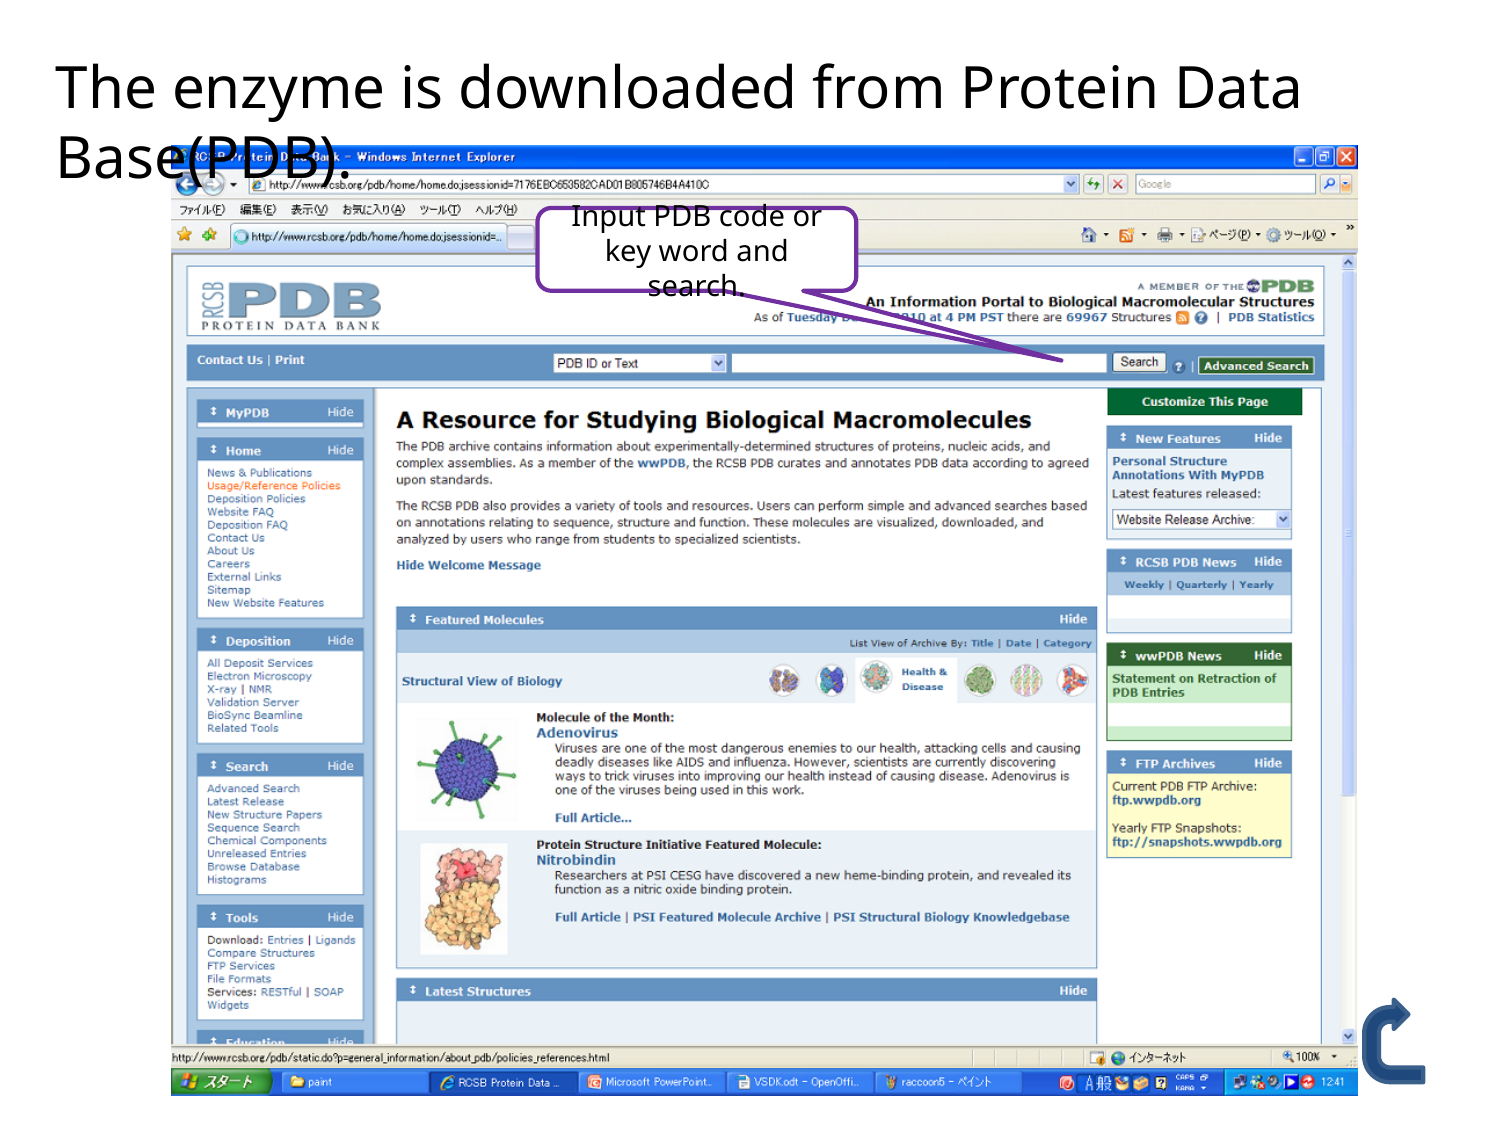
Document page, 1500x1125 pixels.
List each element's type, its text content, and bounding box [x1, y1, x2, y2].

text_box The enzyme is downloaded from Protein Data Base(PDB). [41, 42, 1459, 198]
text_box [1363, 997, 1426, 1085]
picture [170, 145, 1359, 1096]
